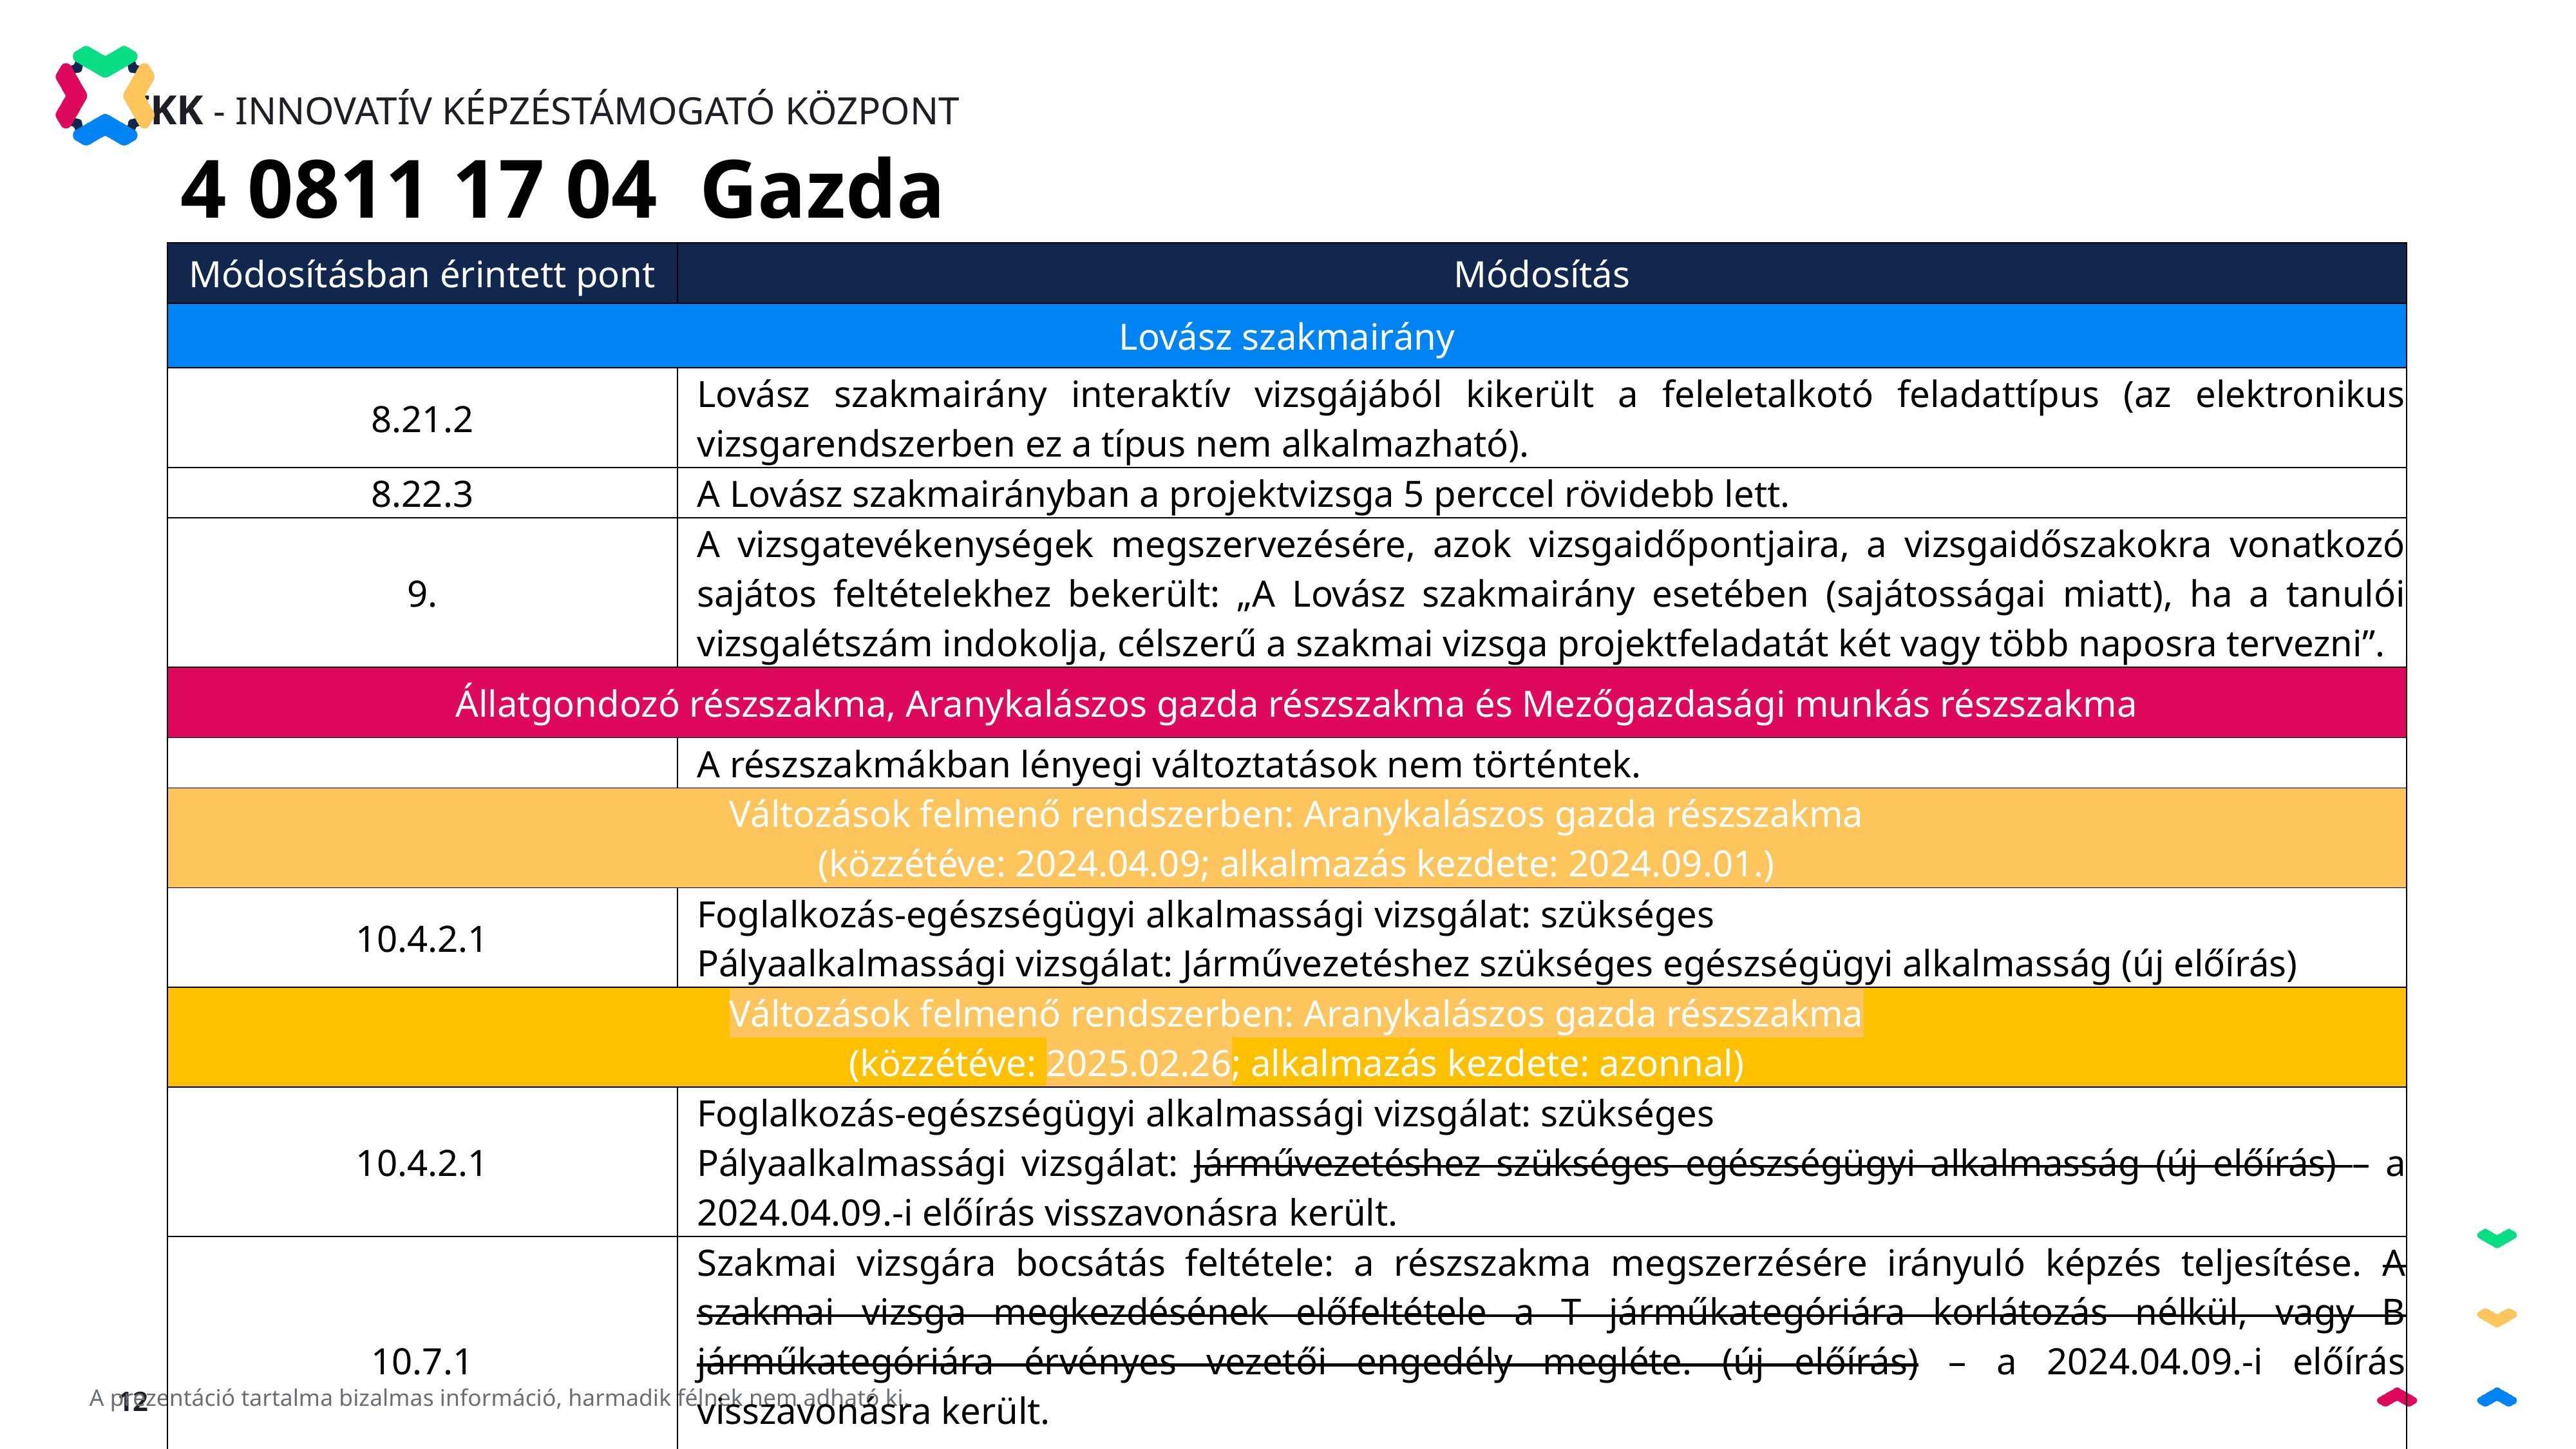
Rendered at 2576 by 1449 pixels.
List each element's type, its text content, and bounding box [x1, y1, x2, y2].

table_cell 10.4.2.1 [168, 888, 677, 987]
table_header Módosításban érintett pont [168, 243, 677, 303]
table_cell 8.21.2 [168, 368, 677, 467]
table_cell Állatgondozó részszakma, Aranykalászos gazda részszakma és Mezőgazdasági munkás részszakma [168, 668, 2406, 737]
table_cell A vizsgatevékenységek megszervezésére, azok vizsgaidőpontjaira, a vizsgaidőszakokra vonatkozó sajátos feltételekhez bekerült: „A Lovász szakmairány esetében (sajátosságai miatt), ha a tanulói vizsgalétszám indokolja, célszerű a szakmai vizsga projektfeladatát két vagy több naposra tervezni”. [678, 518, 2406, 667]
table_cell Szakmai vizsgára bocsátás feltétele: a részszakma megszerzésére irányuló képzés teljesítése. A szakmai vizsga megkezdésének előfeltétele a T járműkategóriára korlátozás nélkül, vagy B járműkategóriára érvényes vezetői engedély megléte. (új előírás) – a 2024.04.09.-i előírás visszavonásra került. [678, 1237, 2406, 1449]
table_cell Foglalkozás-egészségügyi alkalmassági vizsgálat: szükséges Pályaalkalmassági vizsgálat: Járművezetéshez szükséges egészségügyi alkalmasság (új előírás) – a 2024.04.09.-i előírás visszavonásra került. [678, 1088, 2406, 1236]
table_cell Változások felmenő rendszerben: Aranykalászos gazda részszakma (közzétéve: 2024.04.09; alkalmazás kezdete: 2024.09.01.) [168, 788, 2406, 887]
table_cell 8.22.3 [168, 468, 677, 517]
table_cell Változások felmenő rendszerben: Aranykalászos gazda részszakma (közzétéve: 2025.02.26; alkalmazás kezdete: azonnal) [168, 988, 2406, 1086]
table_cell A részszakmákban lényegi változtatások nem történtek. [678, 738, 2406, 788]
table_cell 10.4.2.1 [168, 1088, 677, 1236]
list 4 0811 17 04 Gazda [180, 137, 2341, 241]
table_cell Foglalkozás-egészségügyi alkalmassági vizsgálat: szükséges Pályaalkalmassági vizsgálat: Járművezetéshez szükséges egészségügyi alkalmasság (új előírás) [678, 888, 2406, 987]
table_cell 9. [168, 518, 677, 667]
table_cell 10.7.1 [168, 1237, 677, 1449]
table_cell Lovász szakmairány [168, 304, 2406, 367]
table_cell Lovász szakmairány interaktív vizsgájából kikerült a feleletalkotó feladattípus (az elektronikus vizsgarendszerben ez a típus nem alkalmazható). [678, 368, 2406, 467]
table_cell A Lovász szakmairányban a projektvizsga 5 perccel rövidebb lett. [678, 468, 2406, 517]
picture [2407, 1229, 2517, 1406]
table_header Módosítás [678, 243, 2406, 303]
picture [55, 46, 155, 146]
table_cell [168, 738, 677, 788]
